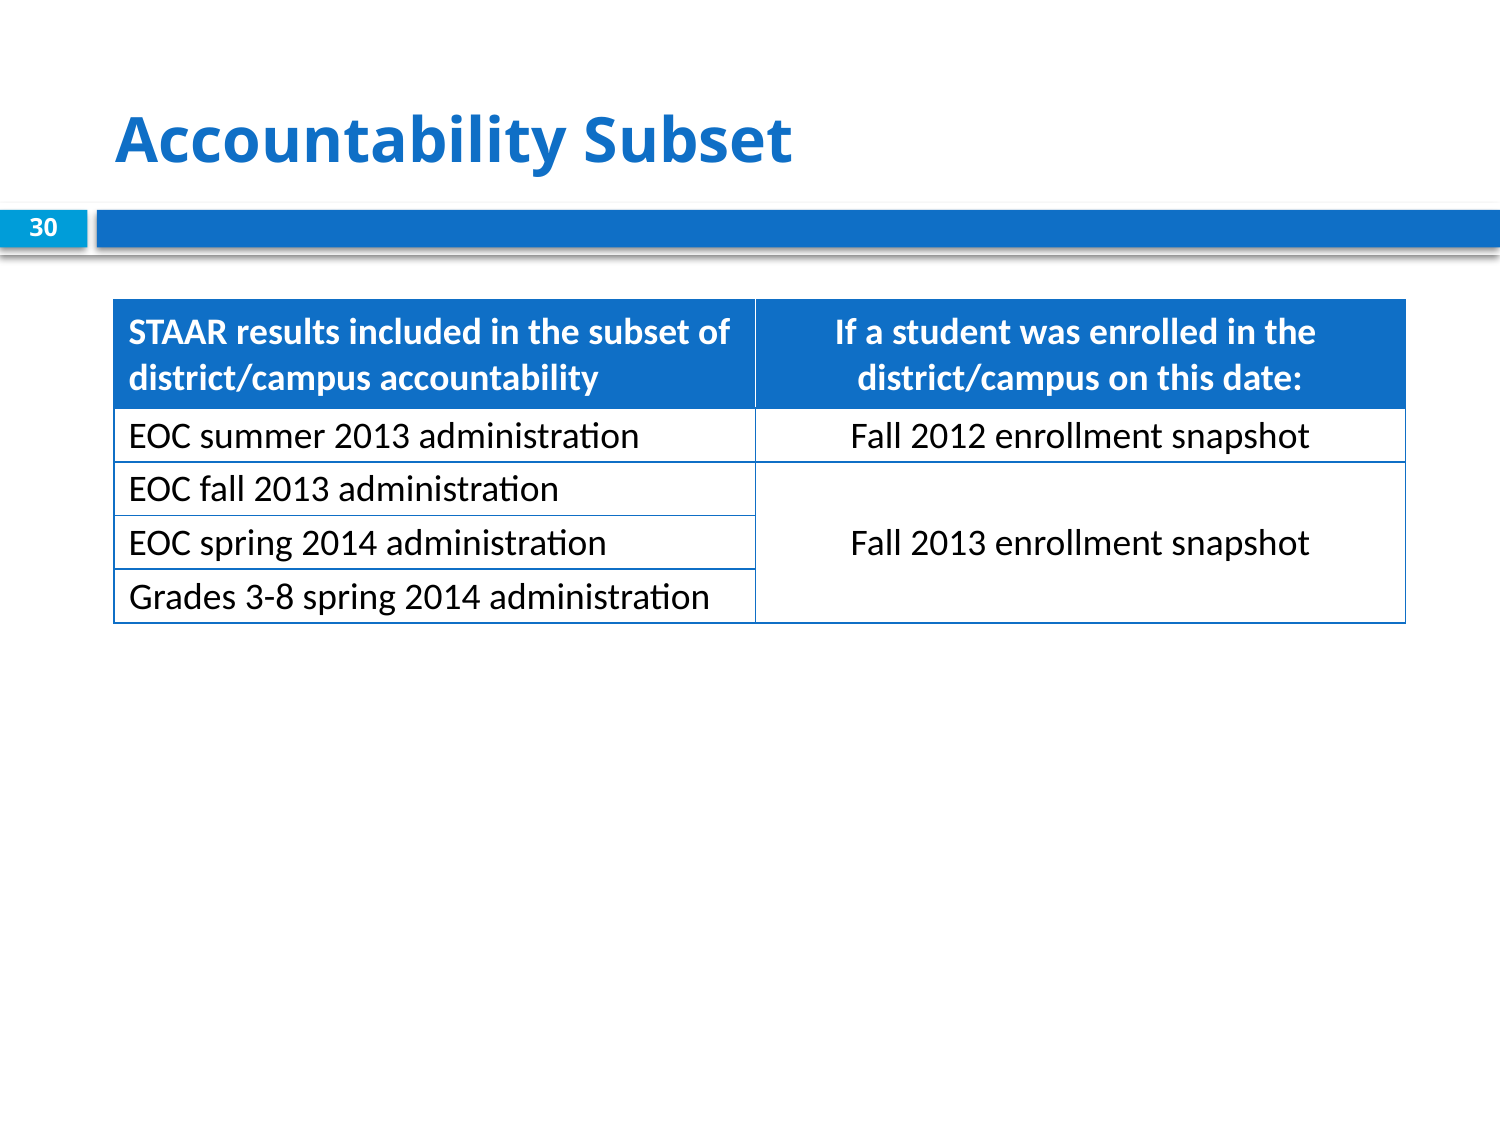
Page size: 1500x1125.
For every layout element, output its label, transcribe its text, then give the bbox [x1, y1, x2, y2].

table_cell Fall 2012 enrollment snapshot [756, 409, 1405, 461]
table_cell EOC summer 2013 administration [115, 409, 755, 461]
table_cell EOC fall 2013 administration [115, 463, 755, 515]
table_cell Fall 2013 enrollment snapshot [756, 463, 1405, 622]
table_header STAAR results included in the subset of district/campus accountability [115, 301, 755, 407]
table_cell Grades 3-8 spring 2014 administration [115, 570, 755, 622]
title Accountability Subset [100, 70, 1459, 214]
table_cell EOC spring 2014 administration [115, 516, 755, 568]
slide_number 30 [0, 208, 88, 249]
table_header If a student was enrolled in the district/campus on this date: [756, 301, 1405, 407]
